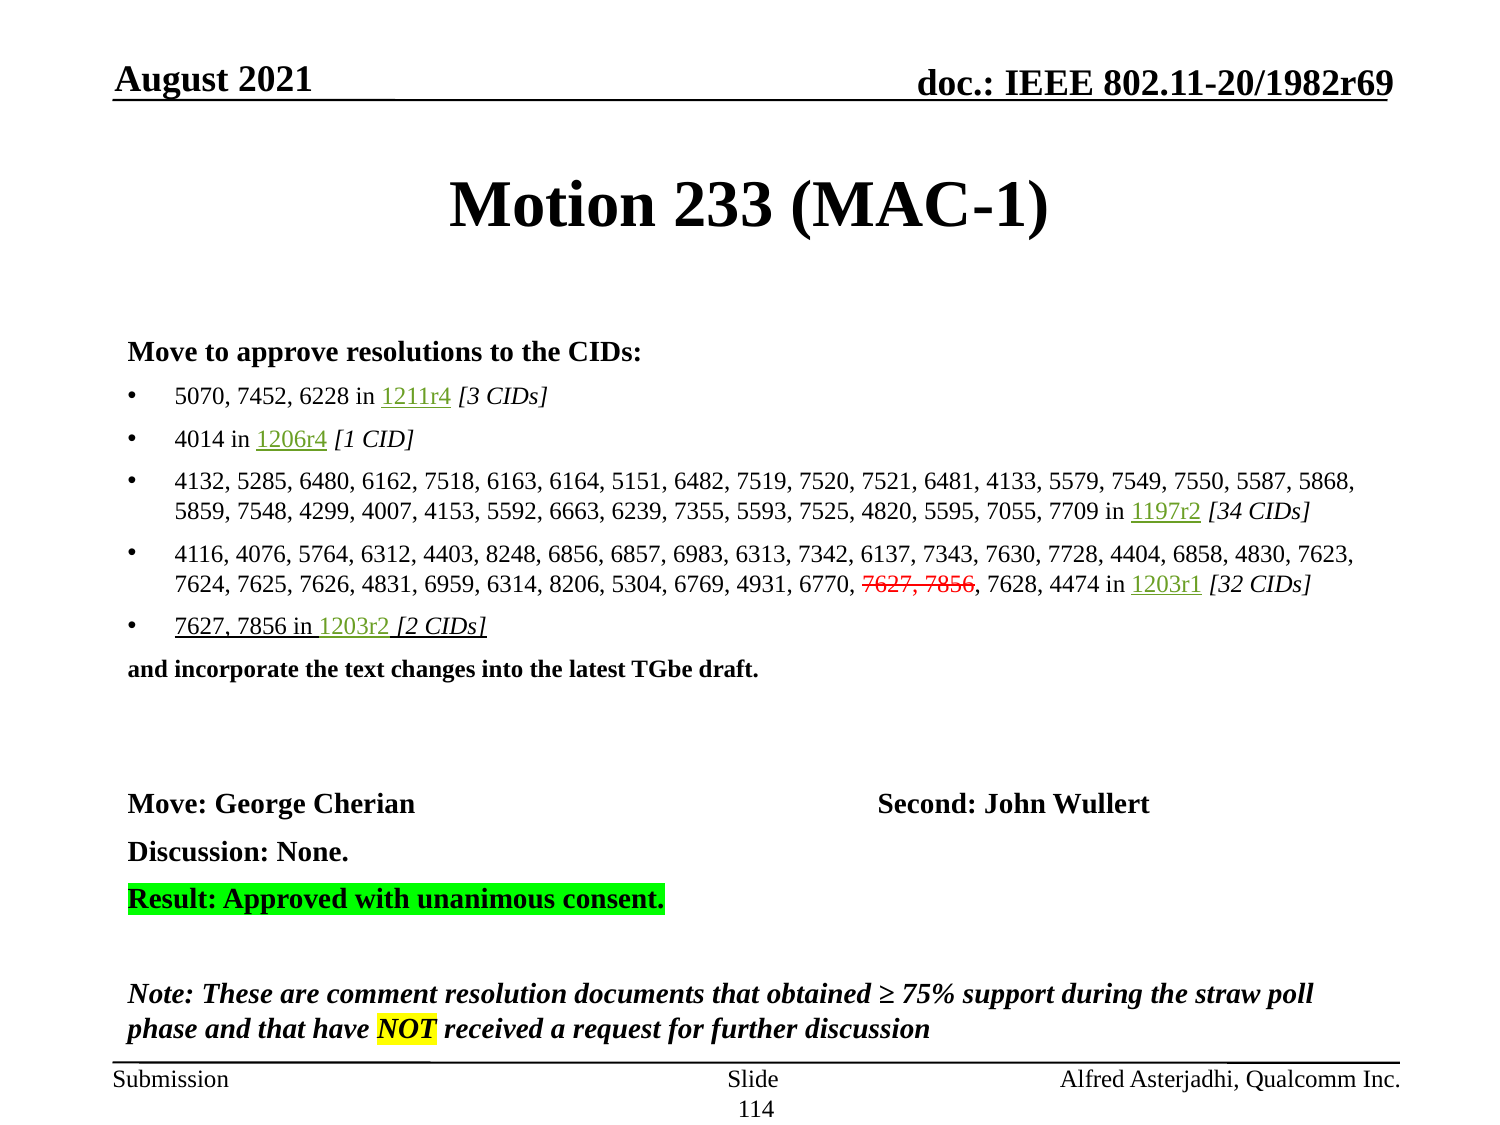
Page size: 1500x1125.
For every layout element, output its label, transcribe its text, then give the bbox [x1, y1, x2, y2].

slide_number Slide 114 [712, 1061, 800, 1123]
footer Alfred Asterjadhi, Qualcomm Inc. [878, 1061, 1402, 1093]
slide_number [114, 54, 423, 100]
title Motion 233 (MAC-1) [112, 112, 1388, 288]
list Move to approve resolutions to the CIDs: 5070, 7452, 6228 in 1211r4 [3 CIDs] 4014 in 1206r4 [1 CID] 4132, 5285, 6480, 6162, 7518, 6163, 6164, 5151, 6482, 7519, 7520, 7521, 6481, 4133, 5579, 7549, 7550, 5587, 5868, 5859, 7548, 4299, 4007, 4153, 5592, 6663, 6239, 7355, 5593, 7525, 4820, 5595, 7055, 7709 in 1197r2 [34 CIDs] 4116, 4076, 5764, 6312, 4403, 8248, 6856, 6857, 6983, 6313, 7342, 6137, 7343, 7630, 7728, 4404, 6858, 4830, 7623, 7624, 7625, 7626, 4831, 6959, 6314, 8206, 5304, 6769, 4931, 6770, 7627, 7856, 7628, 4474 in 1203r1 [32 CIDs] 7627, 7856 in 1203r2 [2 CIDs] and incorporate the text changes into the latest TGbe draft. Move: George Cherian Second: John Wullert Discussion: None. Result: Approved with unanimous consent. Note: These are comment resolution documents that obtained ≥ 75% support during the straw poll phase and that have NOT received a request for further discussion [112, 324, 1388, 1063]
